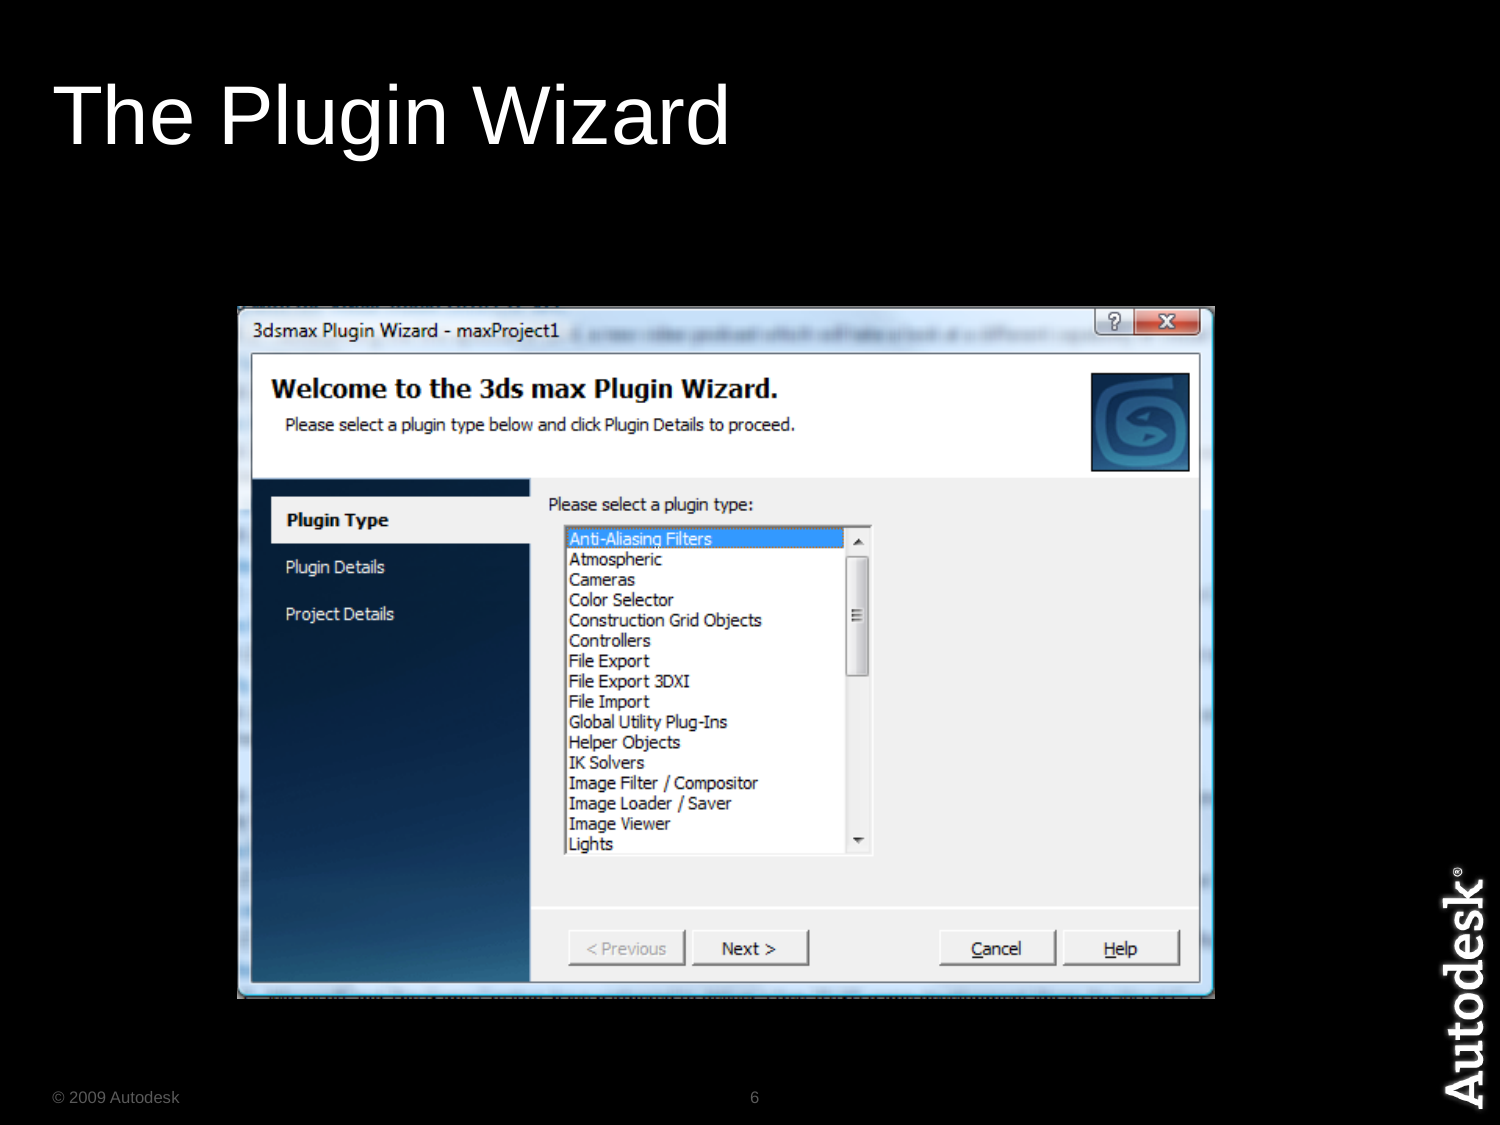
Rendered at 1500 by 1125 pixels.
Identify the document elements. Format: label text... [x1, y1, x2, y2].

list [237, 305, 1215, 999]
picture [1402, 0, 1500, 1125]
title The Plugin Wizard [52, 22, 1401, 211]
